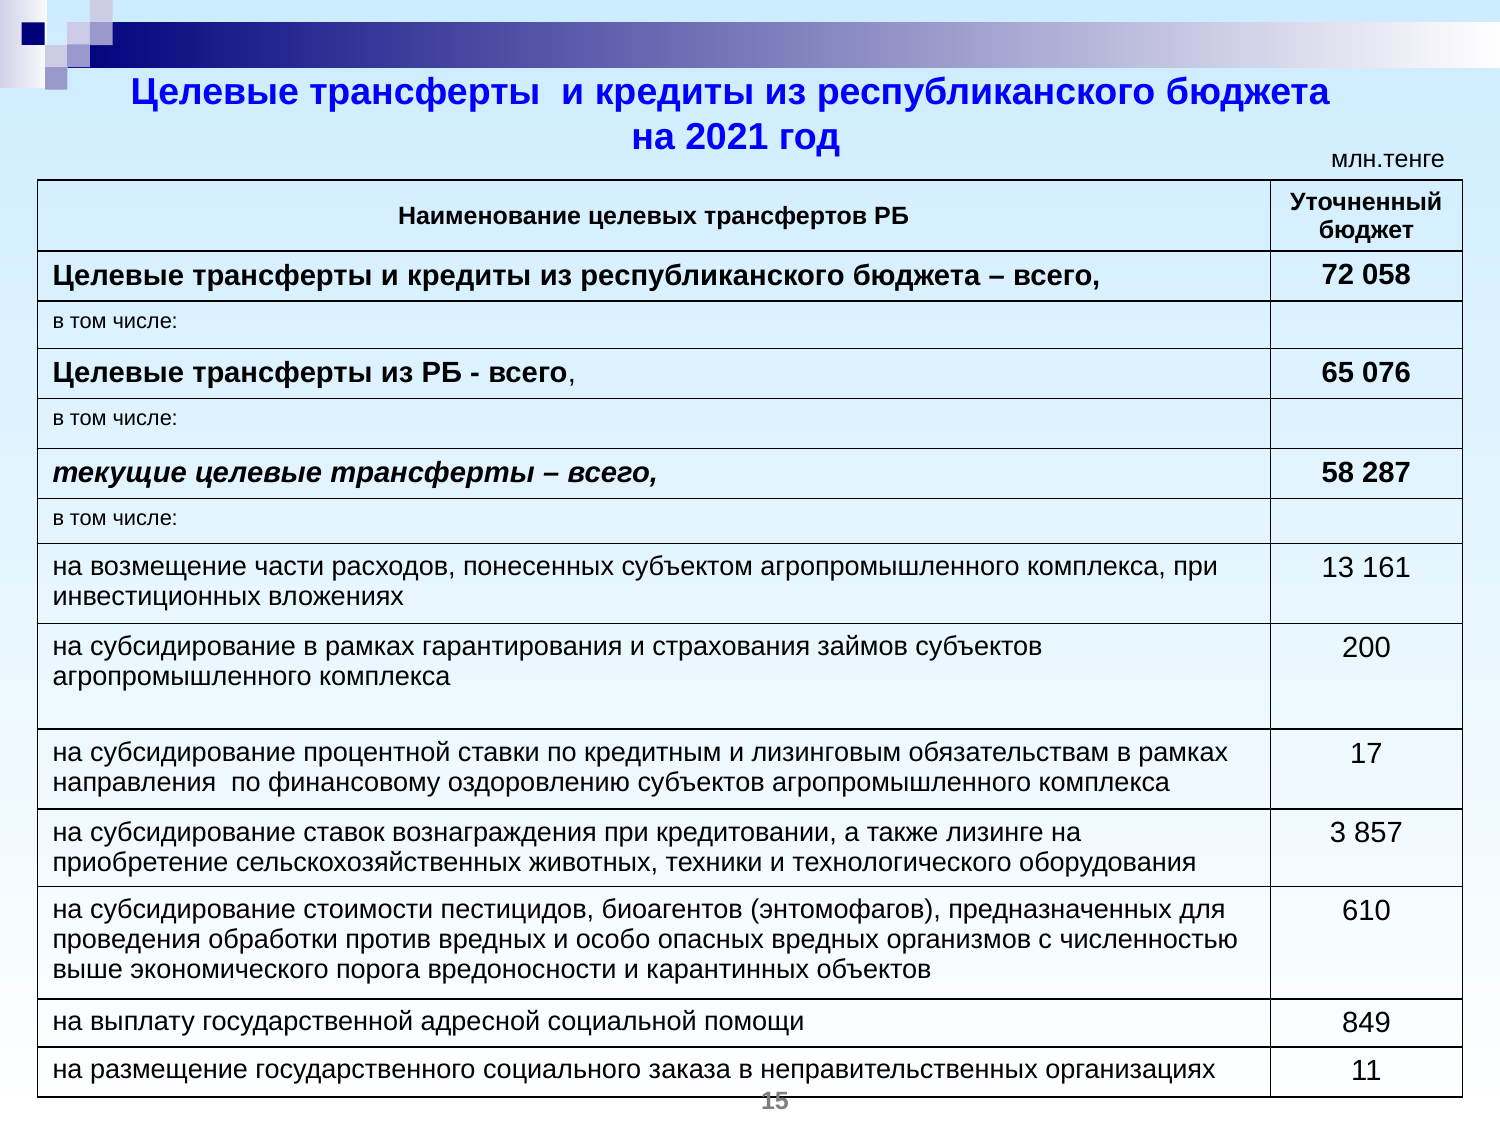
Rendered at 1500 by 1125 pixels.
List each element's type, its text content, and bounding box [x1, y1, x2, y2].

table_cell в том числе: [38, 399, 1270, 448]
table_cell в том числе: [38, 302, 1270, 348]
table_cell на размещение государственного социального заказа в неправительственных организациях [38, 1048, 1270, 1096]
text_box млн.тенге [1284, 151, 1492, 164]
table_cell 17 [1271, 730, 1462, 808]
title Целевые трансферты и кредиты из республиканского бюджета на 2021 год [24, 86, 1447, 137]
table_cell на субсидирование процентной ставки по кредитным и лизинговым обязательствам в рамках направления по финансовому оздоровлению субъектов агропромышленного комплекса [38, 730, 1270, 808]
table_header Уточненный бюджет [1271, 181, 1462, 250]
table_cell 72 058 [1271, 252, 1462, 300]
table_cell на субсидирование стоимости пестицидов, биоагентов (энтомофагов), предназначенных для проведения обработки против вредных и особо опасных вредных организмов с численностью выше экономического порога вредоносности и карантинных объектов [38, 887, 1270, 998]
table_cell 200 [1271, 624, 1462, 728]
table_cell Целевые трансферты и кредиты из республиканского бюджета – всего, [38, 252, 1270, 300]
table_cell текущие целевые трансферты – всего, [38, 449, 1270, 498]
table_cell 11 [1271, 1048, 1462, 1096]
table_cell 65 076 [1271, 349, 1462, 398]
table_cell 58 287 [1271, 449, 1462, 498]
table_cell на субсидирование ставок вознаграждения при кредитовании, а также лизинге на приобретение сельскохозяйственных животных, техники и технологического оборудования [38, 810, 1270, 886]
table_cell на возмещение части расходов, понесенных субъектом агропромышленного комплекса, при инвестиционных вложениях [38, 544, 1270, 623]
table_cell [1271, 302, 1462, 348]
table_cell на субсидирование в рамках гарантирования и страхования займов субъектов агропромышленного комплекса [38, 624, 1270, 728]
table_cell на выплату государственной адресной социальной помощи [38, 1000, 1270, 1046]
table_cell в том числе: [38, 499, 1270, 543]
table_cell 3 857 [1271, 810, 1462, 886]
table_header Наименование целевых трансфертов РБ [38, 181, 1270, 250]
table_cell Целевые трансферты из РБ - всего, [38, 349, 1270, 398]
table_cell 13 161 [1271, 544, 1462, 623]
table_cell [1271, 399, 1462, 448]
table_cell [1271, 499, 1462, 543]
table_cell 610 [1271, 887, 1462, 998]
text_box 15 [624, 1067, 925, 1125]
table_cell 849 [1271, 1000, 1462, 1046]
